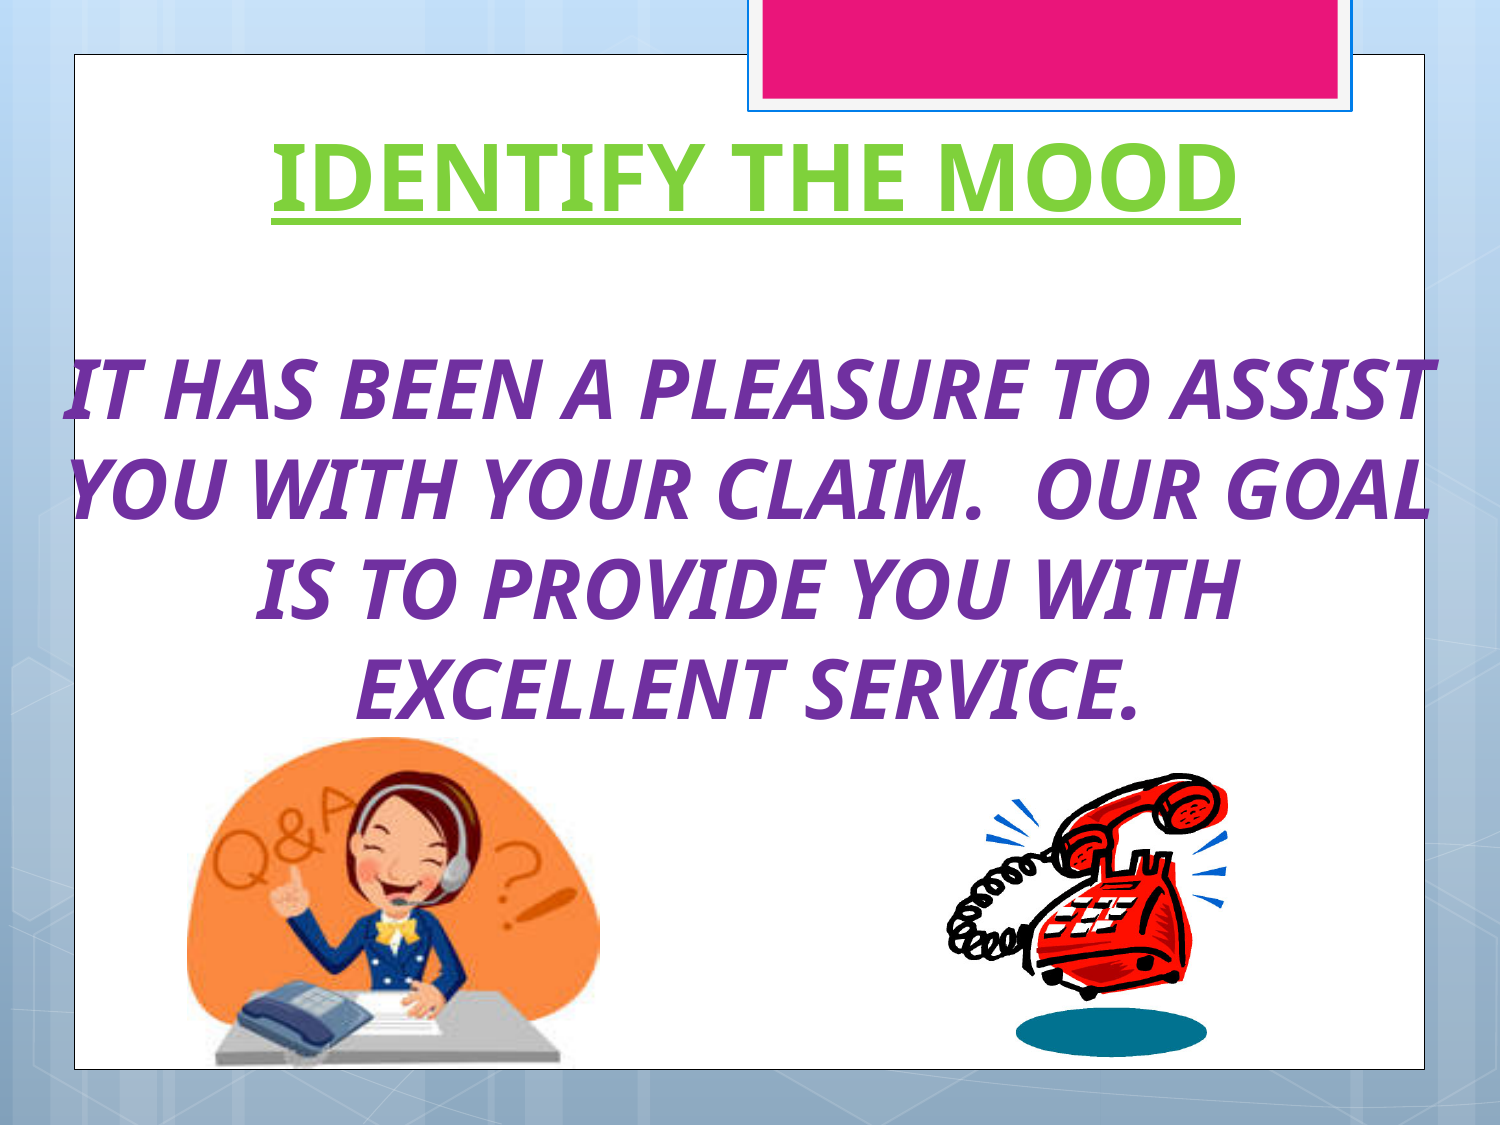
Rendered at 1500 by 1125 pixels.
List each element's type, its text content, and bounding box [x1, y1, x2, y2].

picture [187, 737, 601, 1069]
list IT HAS BEEN A PLEASURE TO ASSIST YOU WITH YOUR CLAIM. OUR GOAL IS TO PROVIDE YOU WITH EXCELLENT SERVICE. [24, 212, 1475, 1043]
picture [937, 746, 1255, 1063]
title IDENTIFY THE MOOD [75, 50, 1438, 238]
